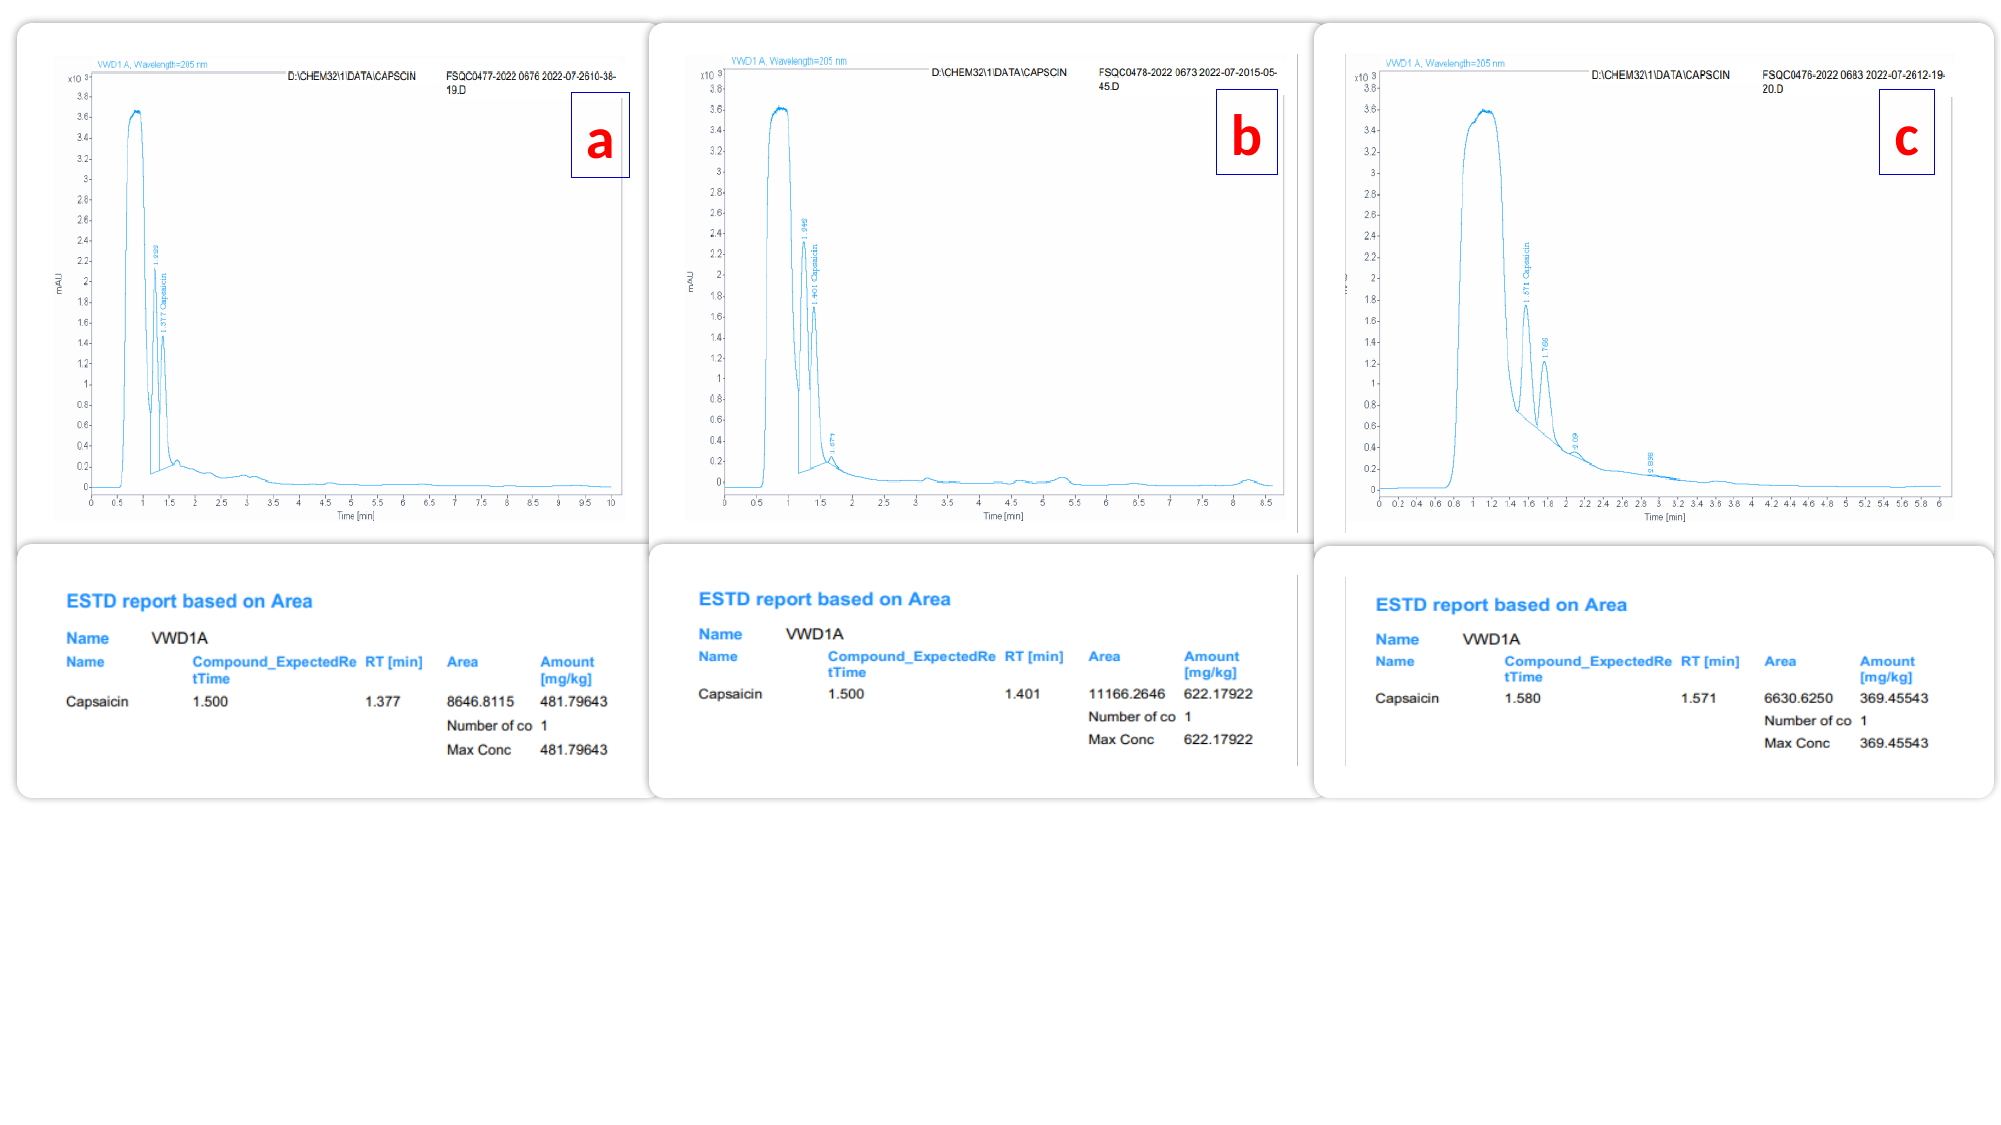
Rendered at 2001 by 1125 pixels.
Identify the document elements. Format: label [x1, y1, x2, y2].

picture [1345, 53, 1964, 533]
picture [47, 574, 632, 767]
picture [679, 574, 1298, 767]
picture [47, 53, 632, 533]
picture [679, 53, 1298, 533]
picture [1345, 577, 1964, 767]
